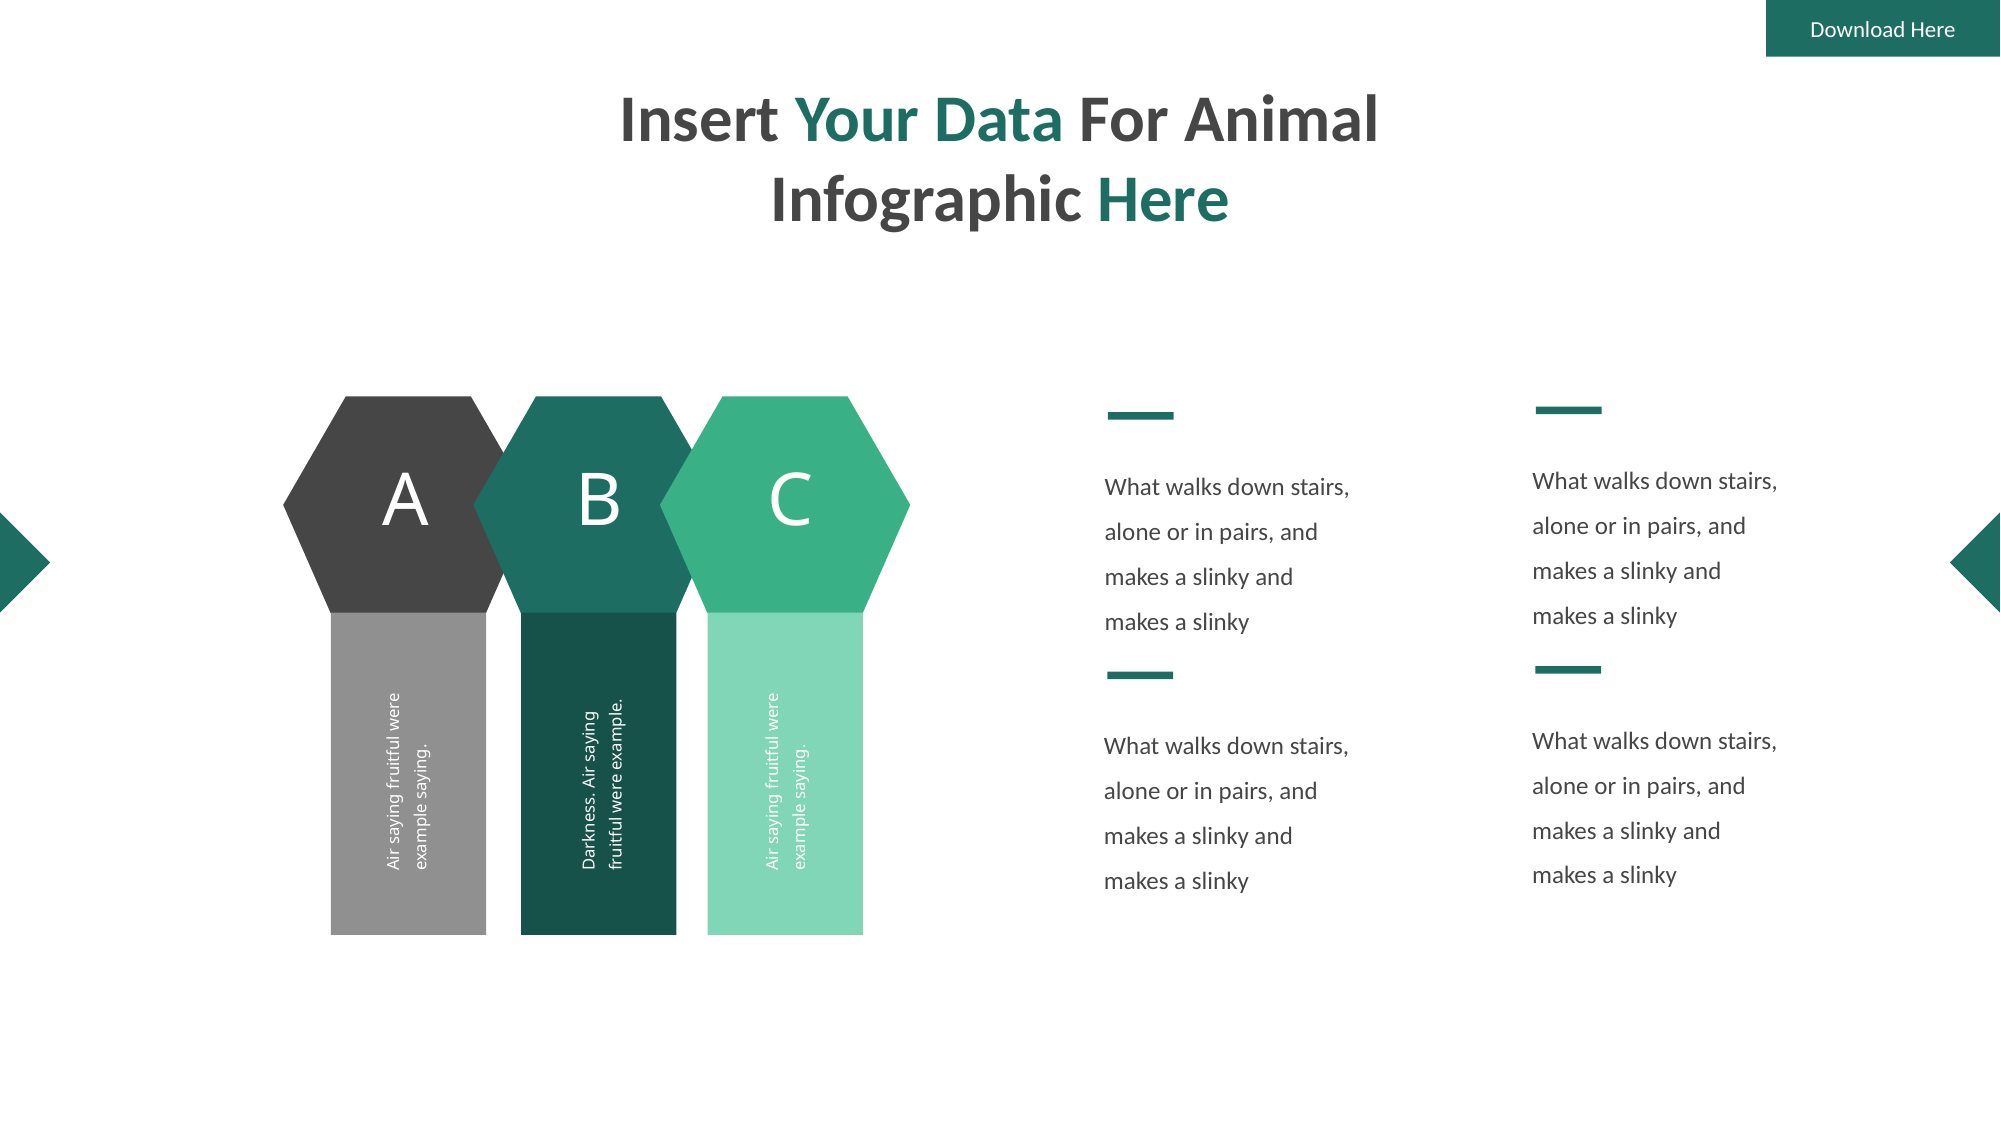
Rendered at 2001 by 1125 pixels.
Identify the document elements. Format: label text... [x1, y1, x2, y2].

text_box [1948, 510, 2000, 615]
text_box [1107, 411, 1175, 421]
text_box [1535, 406, 1603, 415]
text_box What walks down stairs, alone or in pairs, and makes a slinky and makes a slinky [1089, 448, 1375, 643]
text_box [1106, 671, 1174, 680]
text_box What walks down stairs, alone or in pairs, and makes a slinky and makes a slinky [1089, 707, 1374, 902]
text_box What walks down stairs, alone or in pairs, and makes a slinky and makes a slinky [1517, 702, 1802, 897]
text_box What walks down stairs, alone or in pairs, and makes a slinky and makes a slinky [1517, 442, 1803, 637]
text_box Insert Your Data For Animal Infographic Here [505, 67, 1495, 243]
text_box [283, 396, 911, 935]
text_box [0, 510, 52, 615]
text_box [1534, 665, 1602, 675]
text_box Download Here [1765, 0, 2000, 58]
